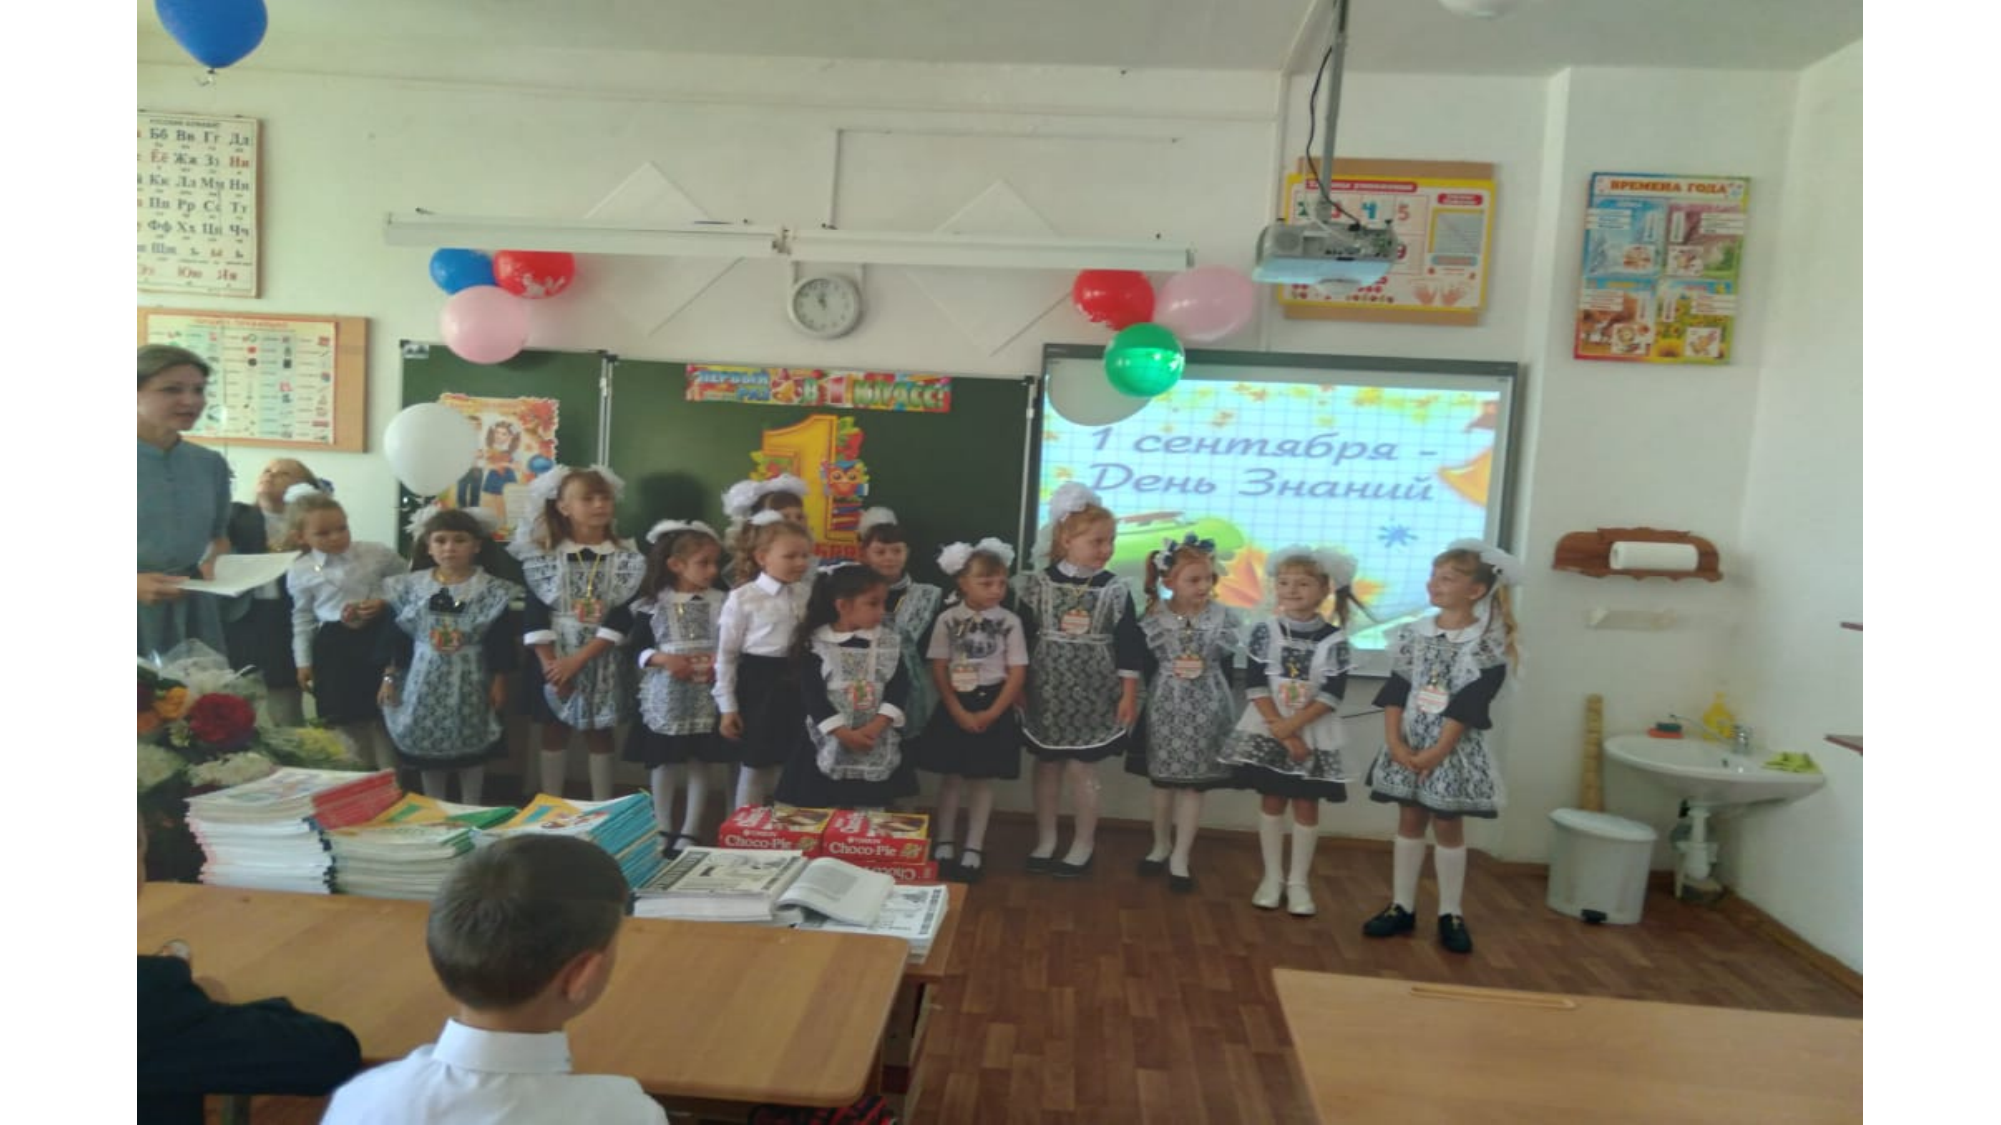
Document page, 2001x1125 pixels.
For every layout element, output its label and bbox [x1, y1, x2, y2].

list [137, 0, 1863, 1125]
